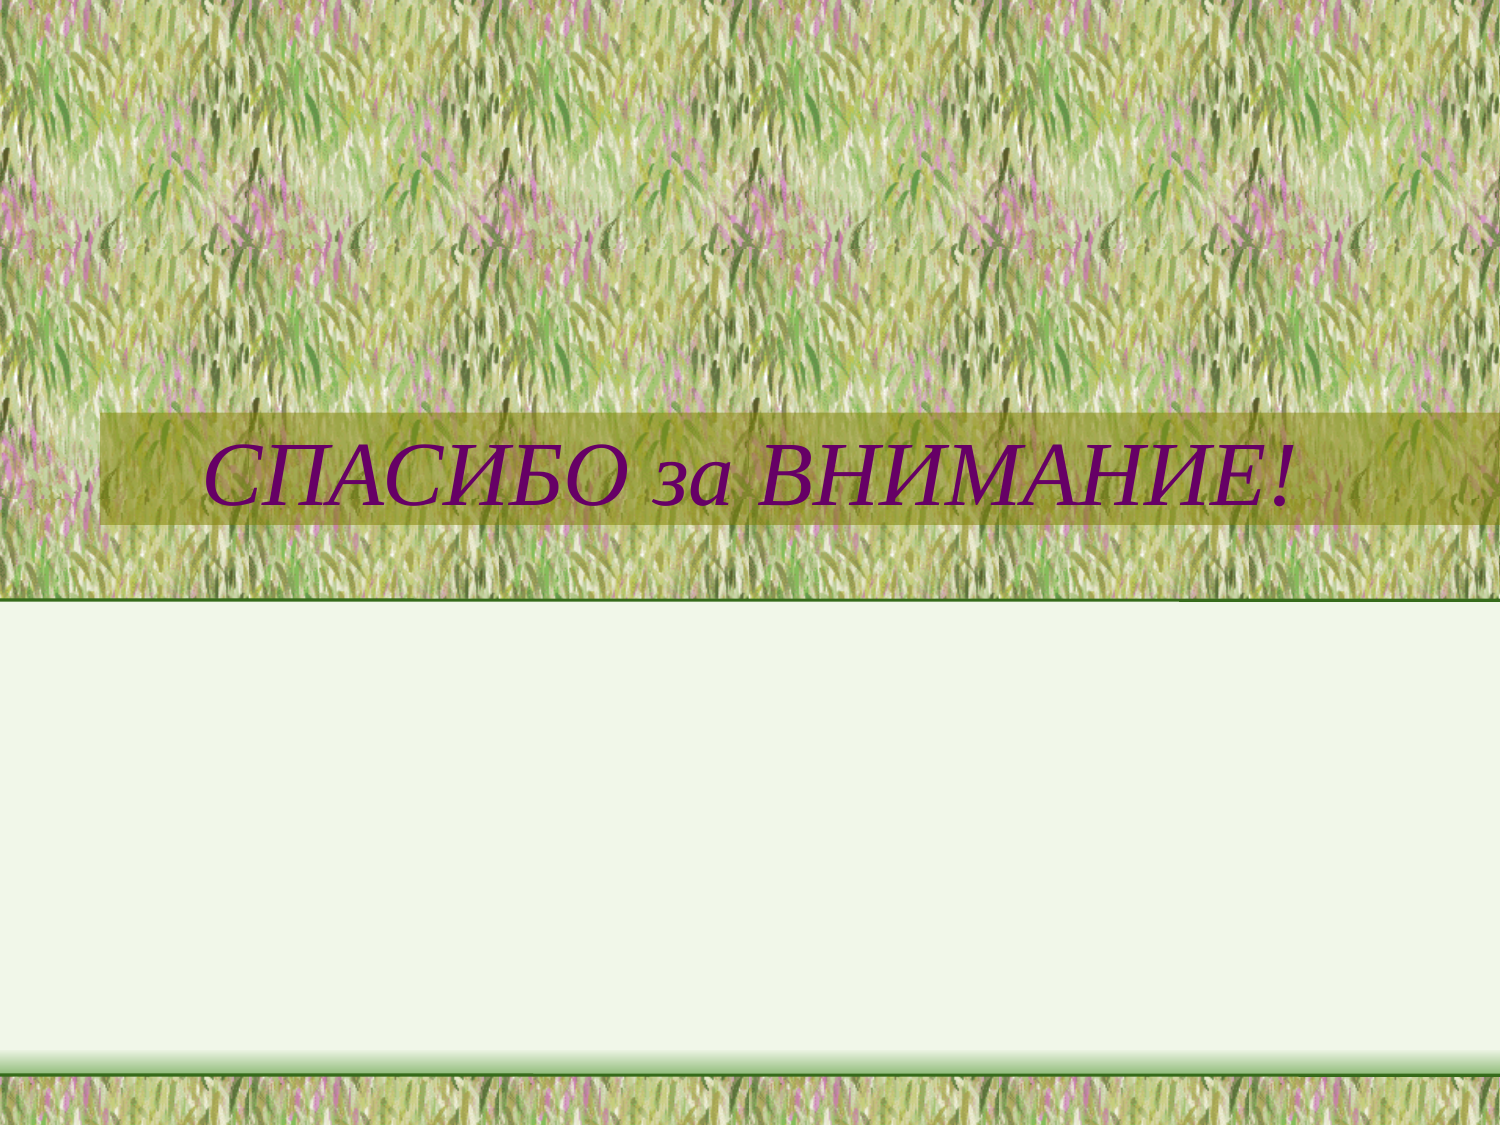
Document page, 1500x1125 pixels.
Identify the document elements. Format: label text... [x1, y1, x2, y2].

title СПАСИБО за ВНИМАНИЕ! [112, 375, 1388, 563]
picture [0, 1077, 1500, 1125]
picture [0, 0, 1500, 598]
